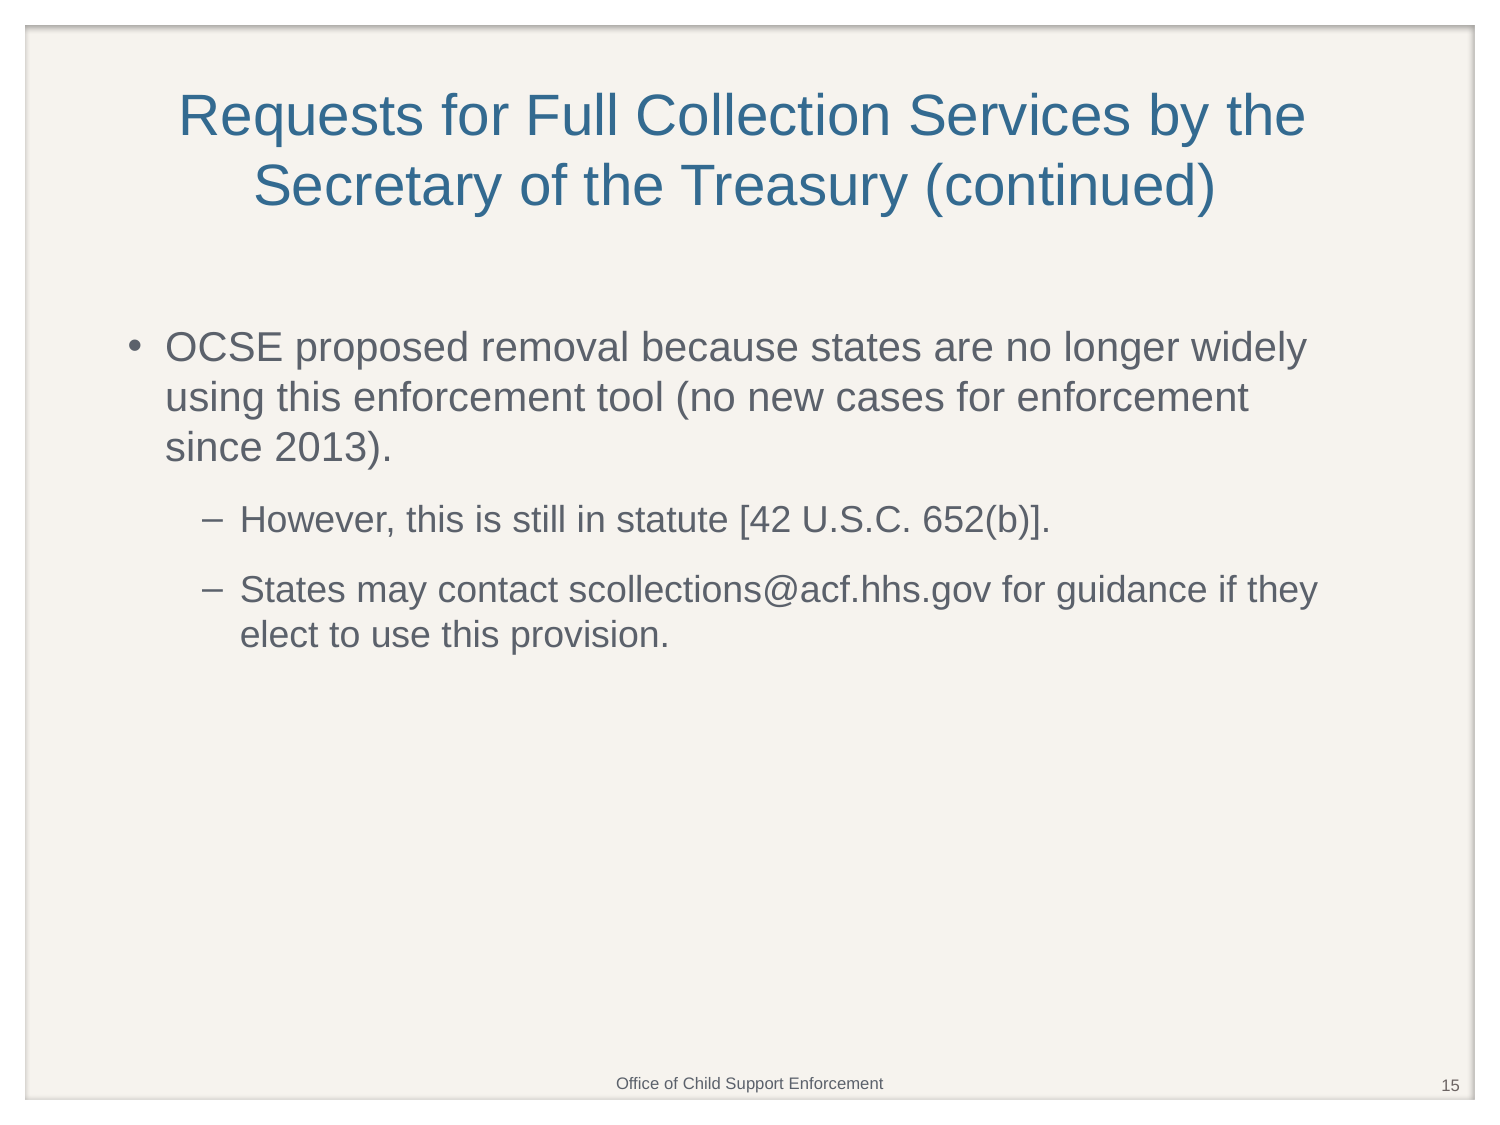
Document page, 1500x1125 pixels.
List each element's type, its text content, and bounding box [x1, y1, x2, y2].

list OCSE proposed removal because states are no longer widely using this enforcement tool (no new cases for enforcement since 2013). However, this is still in statute [42 U.S.C. 652(b)]. States may contact scollections@acf.hhs.gov for guidance if they elect to use this provision. [112, 312, 1350, 1013]
slide_number 15 [1125, 1067, 1475, 1103]
title Requests for Full Collection Services by the Secretary of the Treasury (continued) [112, 68, 1375, 225]
